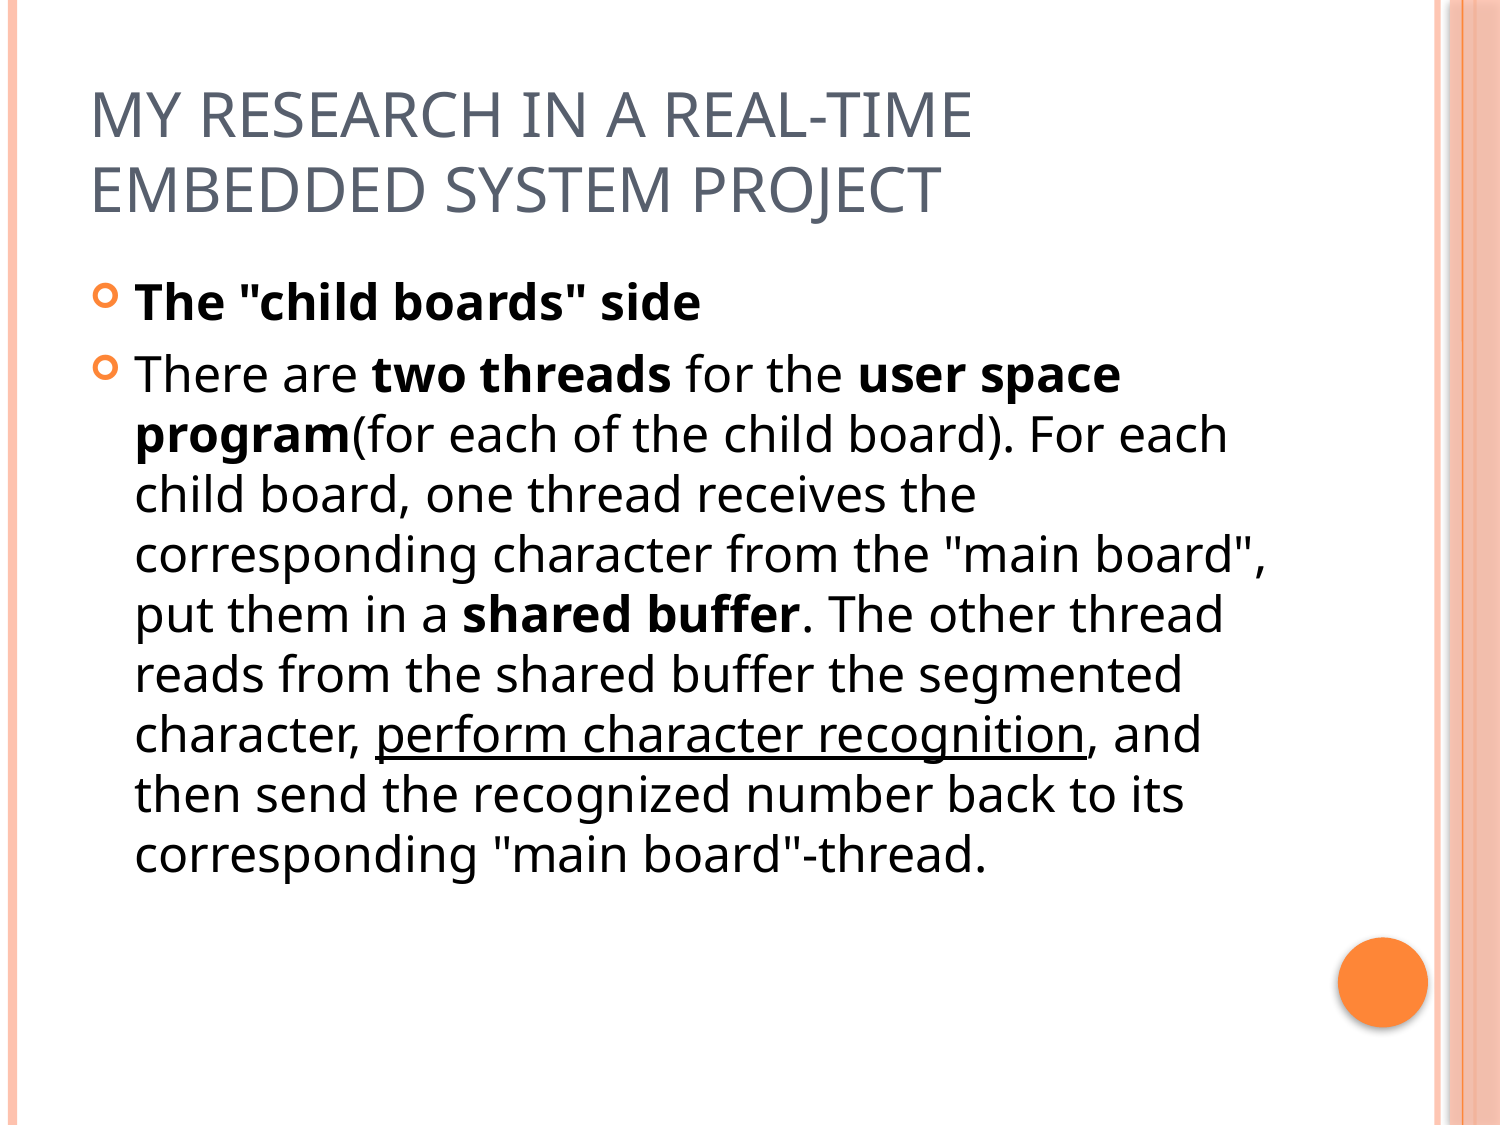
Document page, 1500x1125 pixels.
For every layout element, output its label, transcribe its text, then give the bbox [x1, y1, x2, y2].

title My research in a real-time embedded system project [75, 45, 1300, 233]
list The "child boards" side There are two threads for the user space program(for each of the child board). For each child board, one thread receives the corresponding character from the "main board", put them in a shared buffer. The other thread reads from the shared buffer the segmented character, perform character recognition, and then send the recognized number back to its corresponding "main board"-thread. [75, 262, 1300, 1062]
